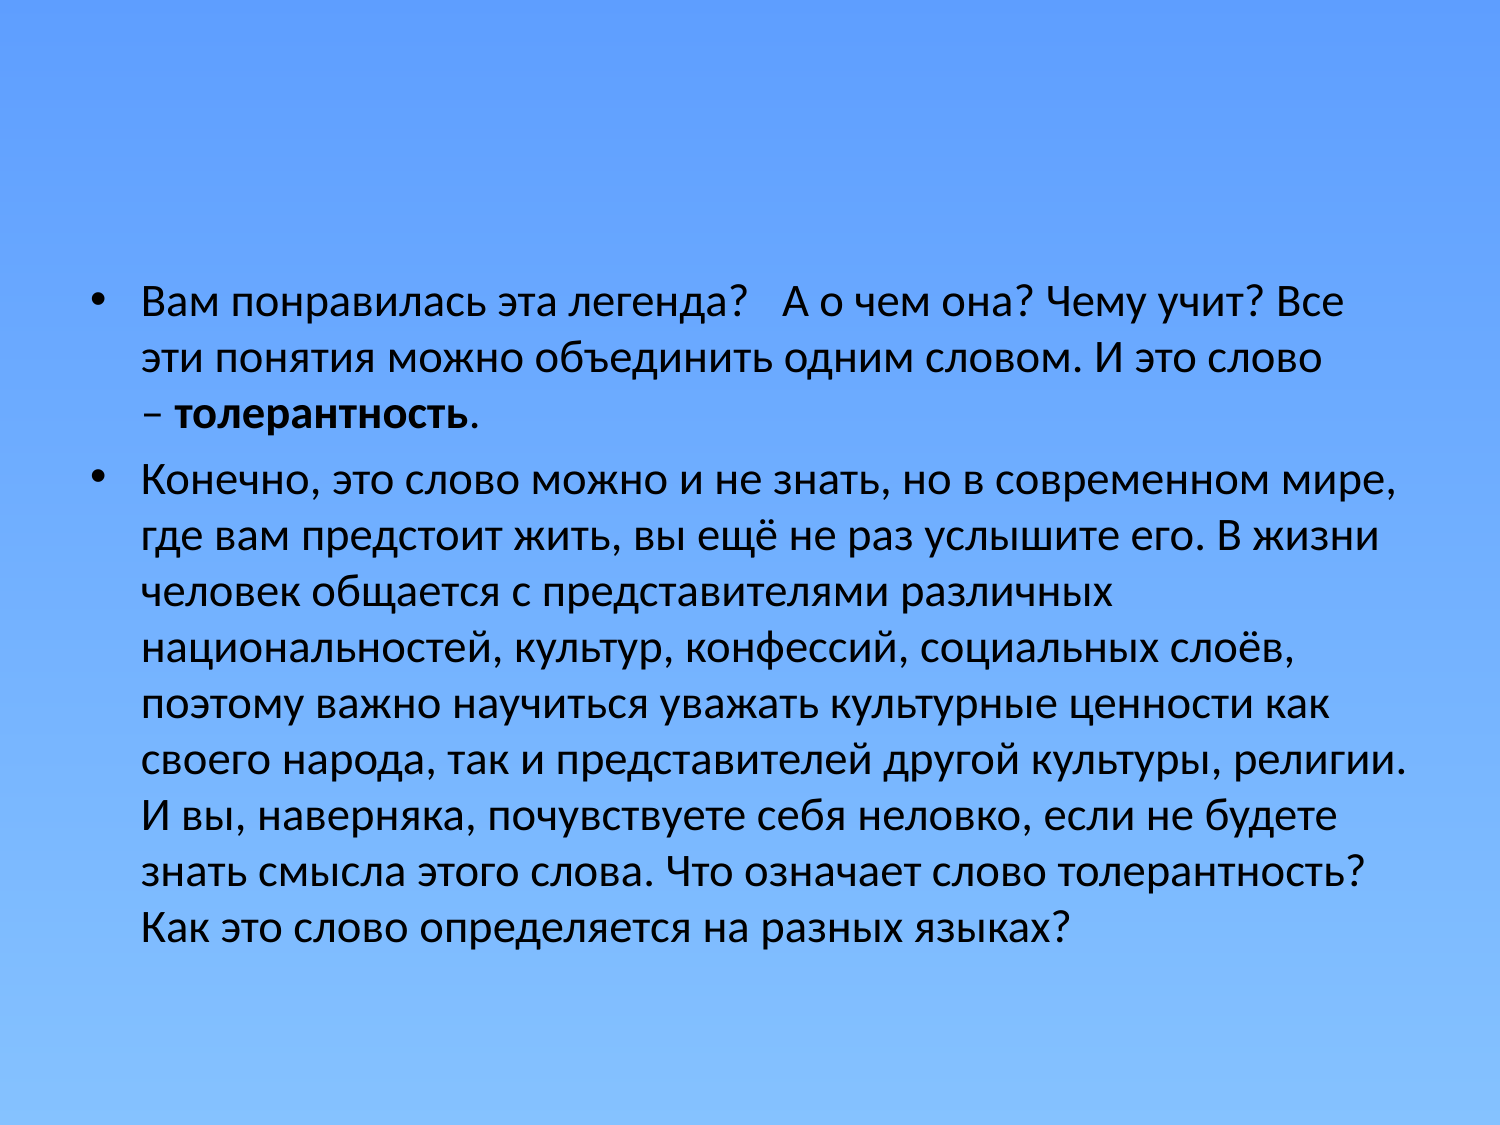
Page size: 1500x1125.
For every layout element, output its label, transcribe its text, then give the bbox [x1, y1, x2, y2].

list Вам понравилась эта легенда? А о чем она? Чему учит? Все эти понятия можно объединить одним словом. И это слово – толерантность. Конечно, это слово можно и не знать, но в современном мире, где вам предстоит жить, вы ещё не раз услышите его. В жизни человек общается с представителями различных национальностей, культур, конфессий, социальных слоёв, поэтому важно научиться уважать культурные ценности как своего народа, так и представителей другой культуры, религии. И вы, наверняка, почувствуете себя неловко, если не будете знать смысла этого слова. Что означает слово толерантность? Как это слово определяется на разных языках? [75, 262, 1425, 1005]
